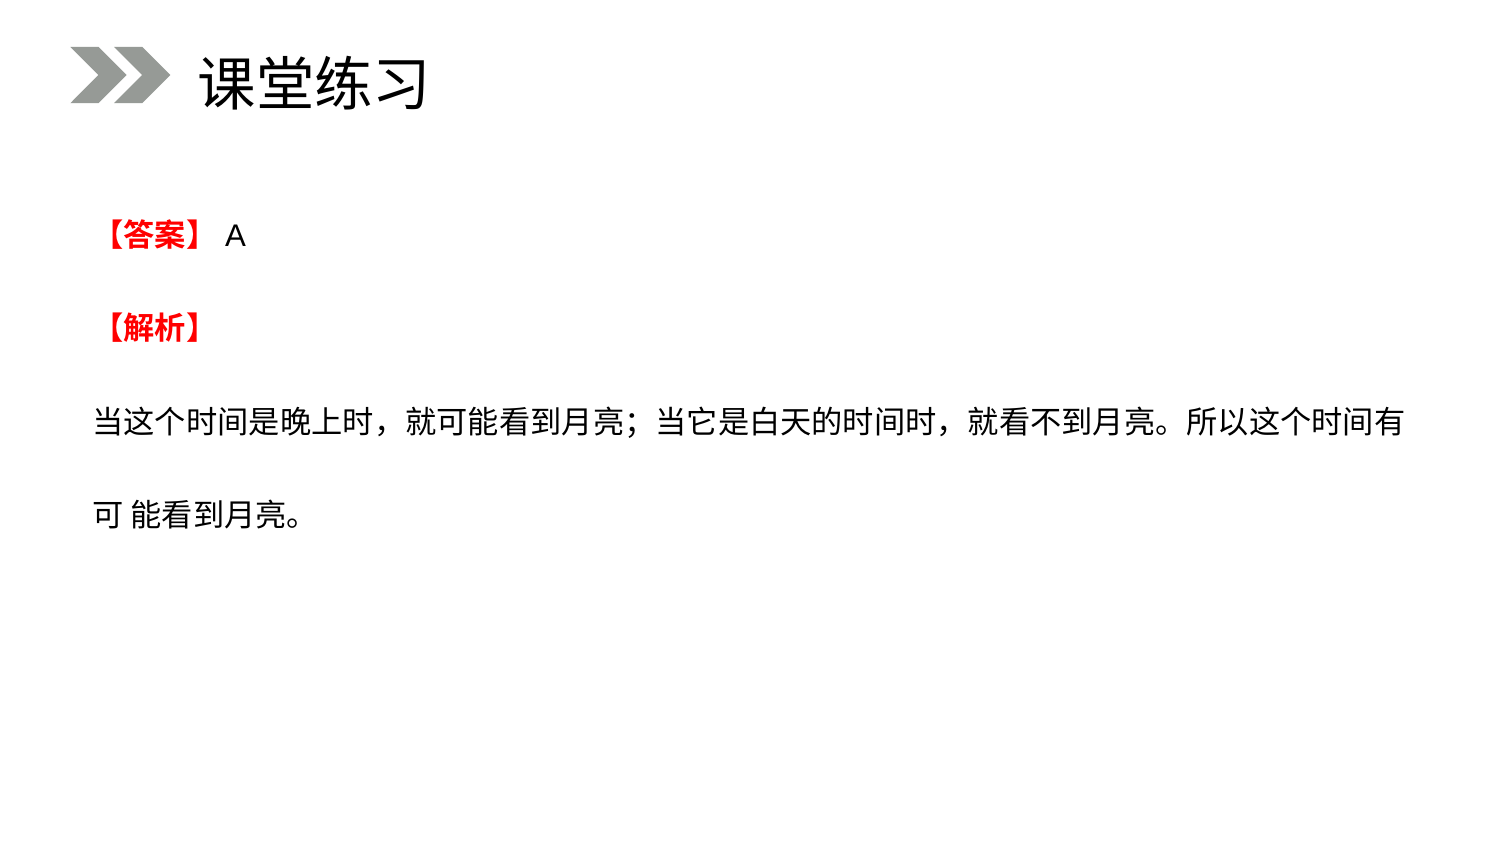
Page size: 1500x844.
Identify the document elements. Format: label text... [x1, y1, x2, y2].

text_box 【答案】A 【解析】 当这个时间是晚上时，就可能看到月亮；当它是白天的时间时，就看不到月亮。所以这个时间有可 能看到月亮。 [81, 152, 1418, 539]
text_box 课堂练习 [186, 49, 816, 102]
